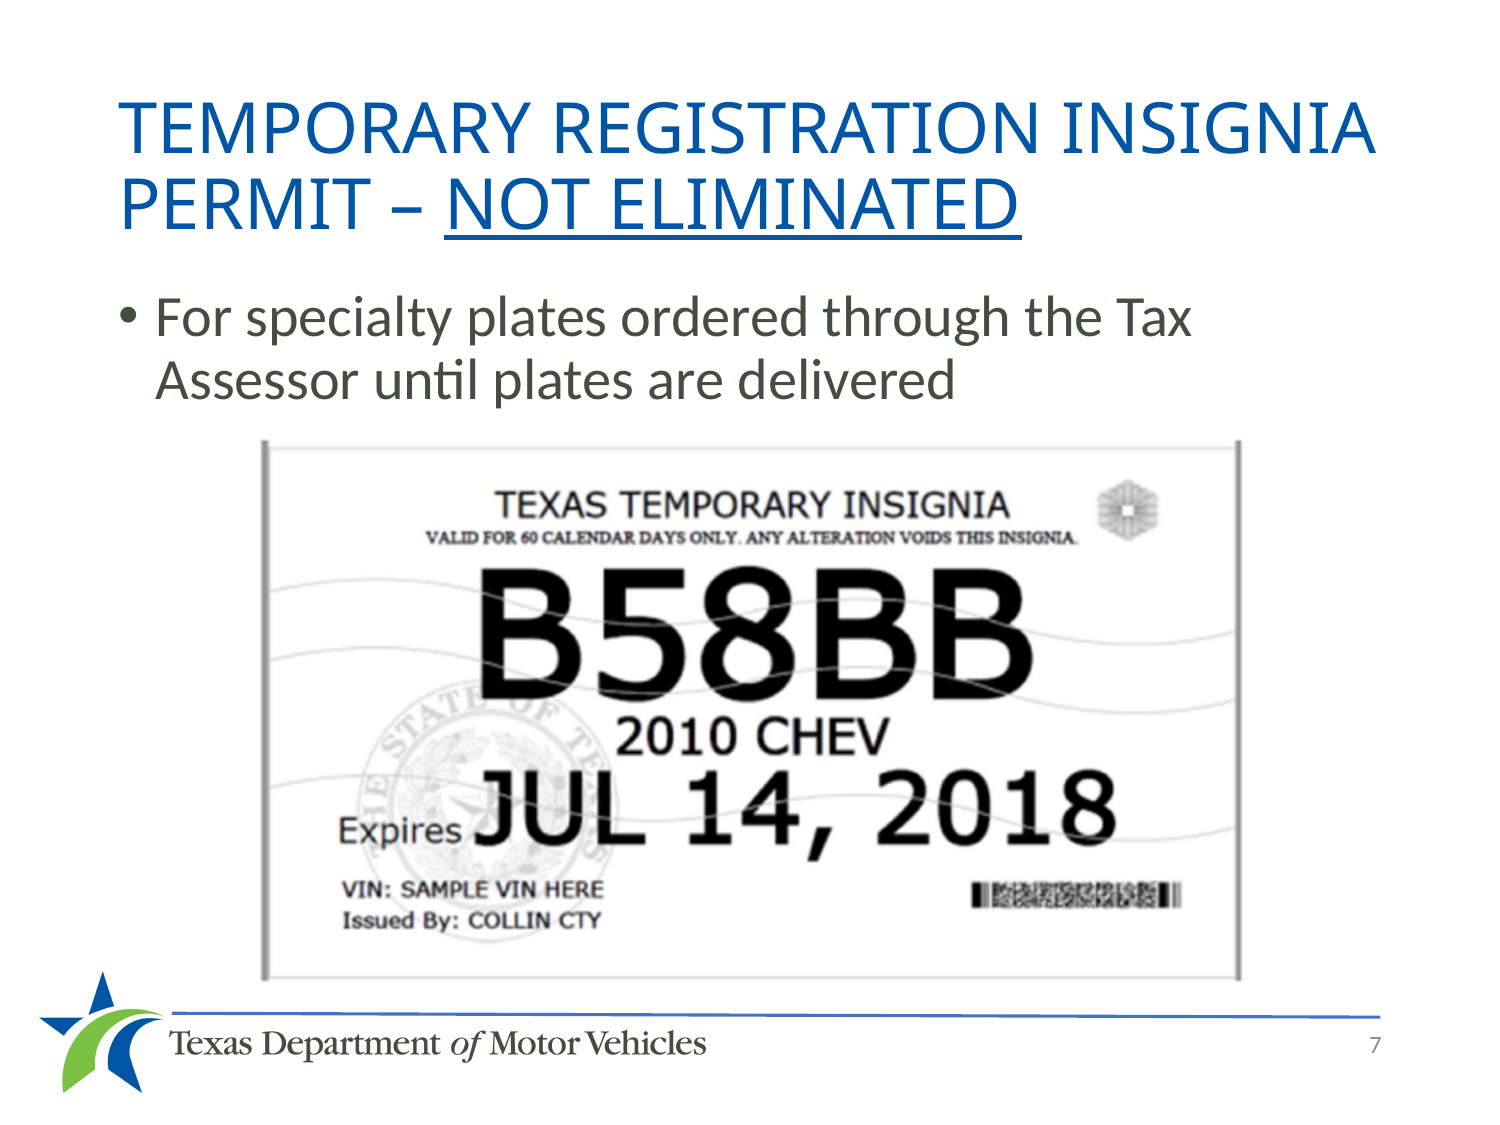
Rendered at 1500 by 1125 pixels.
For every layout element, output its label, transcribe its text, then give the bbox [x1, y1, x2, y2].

title Temporary REGISTRATION Insignia Permit – NOT ELIMINATED [103, 59, 1397, 278]
slide_number 7 [1059, 1013, 1397, 1074]
picture [39, 428, 1267, 1093]
list For specialty plates ordered through the Tax Assessor until plates are delivered [103, 278, 1397, 993]
